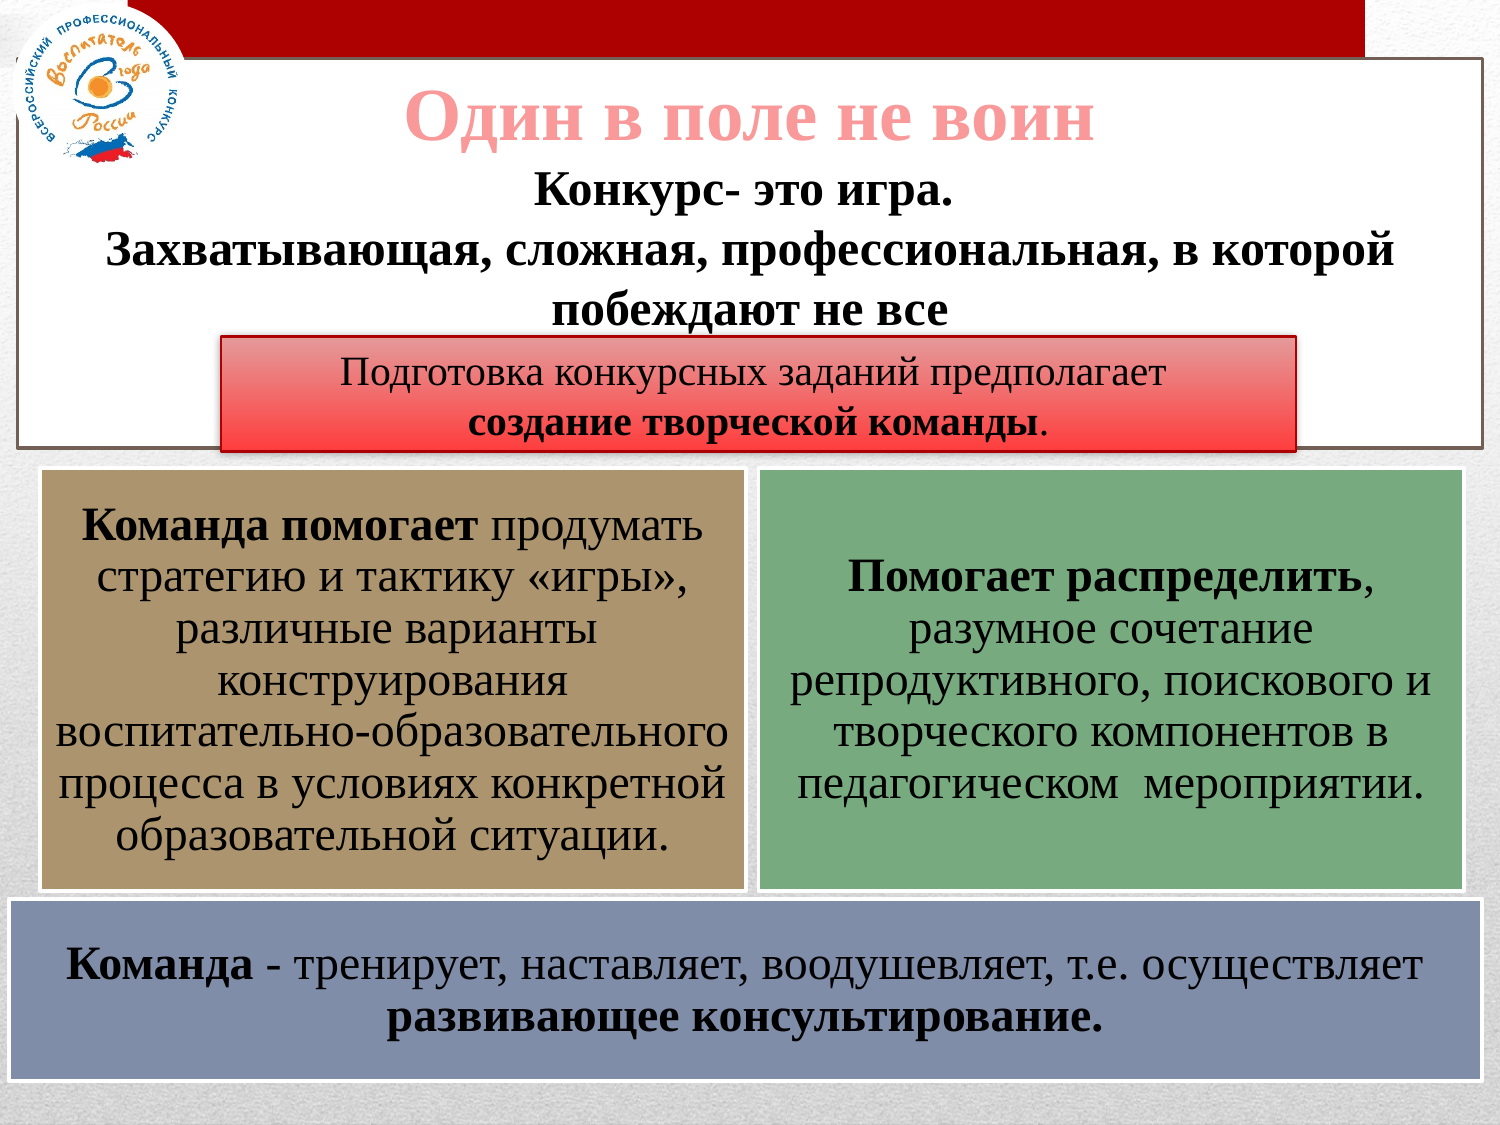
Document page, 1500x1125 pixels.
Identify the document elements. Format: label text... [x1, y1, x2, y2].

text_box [0, 212, 1484, 1110]
text_box Один в поле не воин Конкурс- это игра. Захватывающая, сложная, профессиональная, в которой побеждают не все [16, 57, 1484, 212]
picture [16, 6, 185, 170]
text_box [58, 1120, 1449, 1125]
